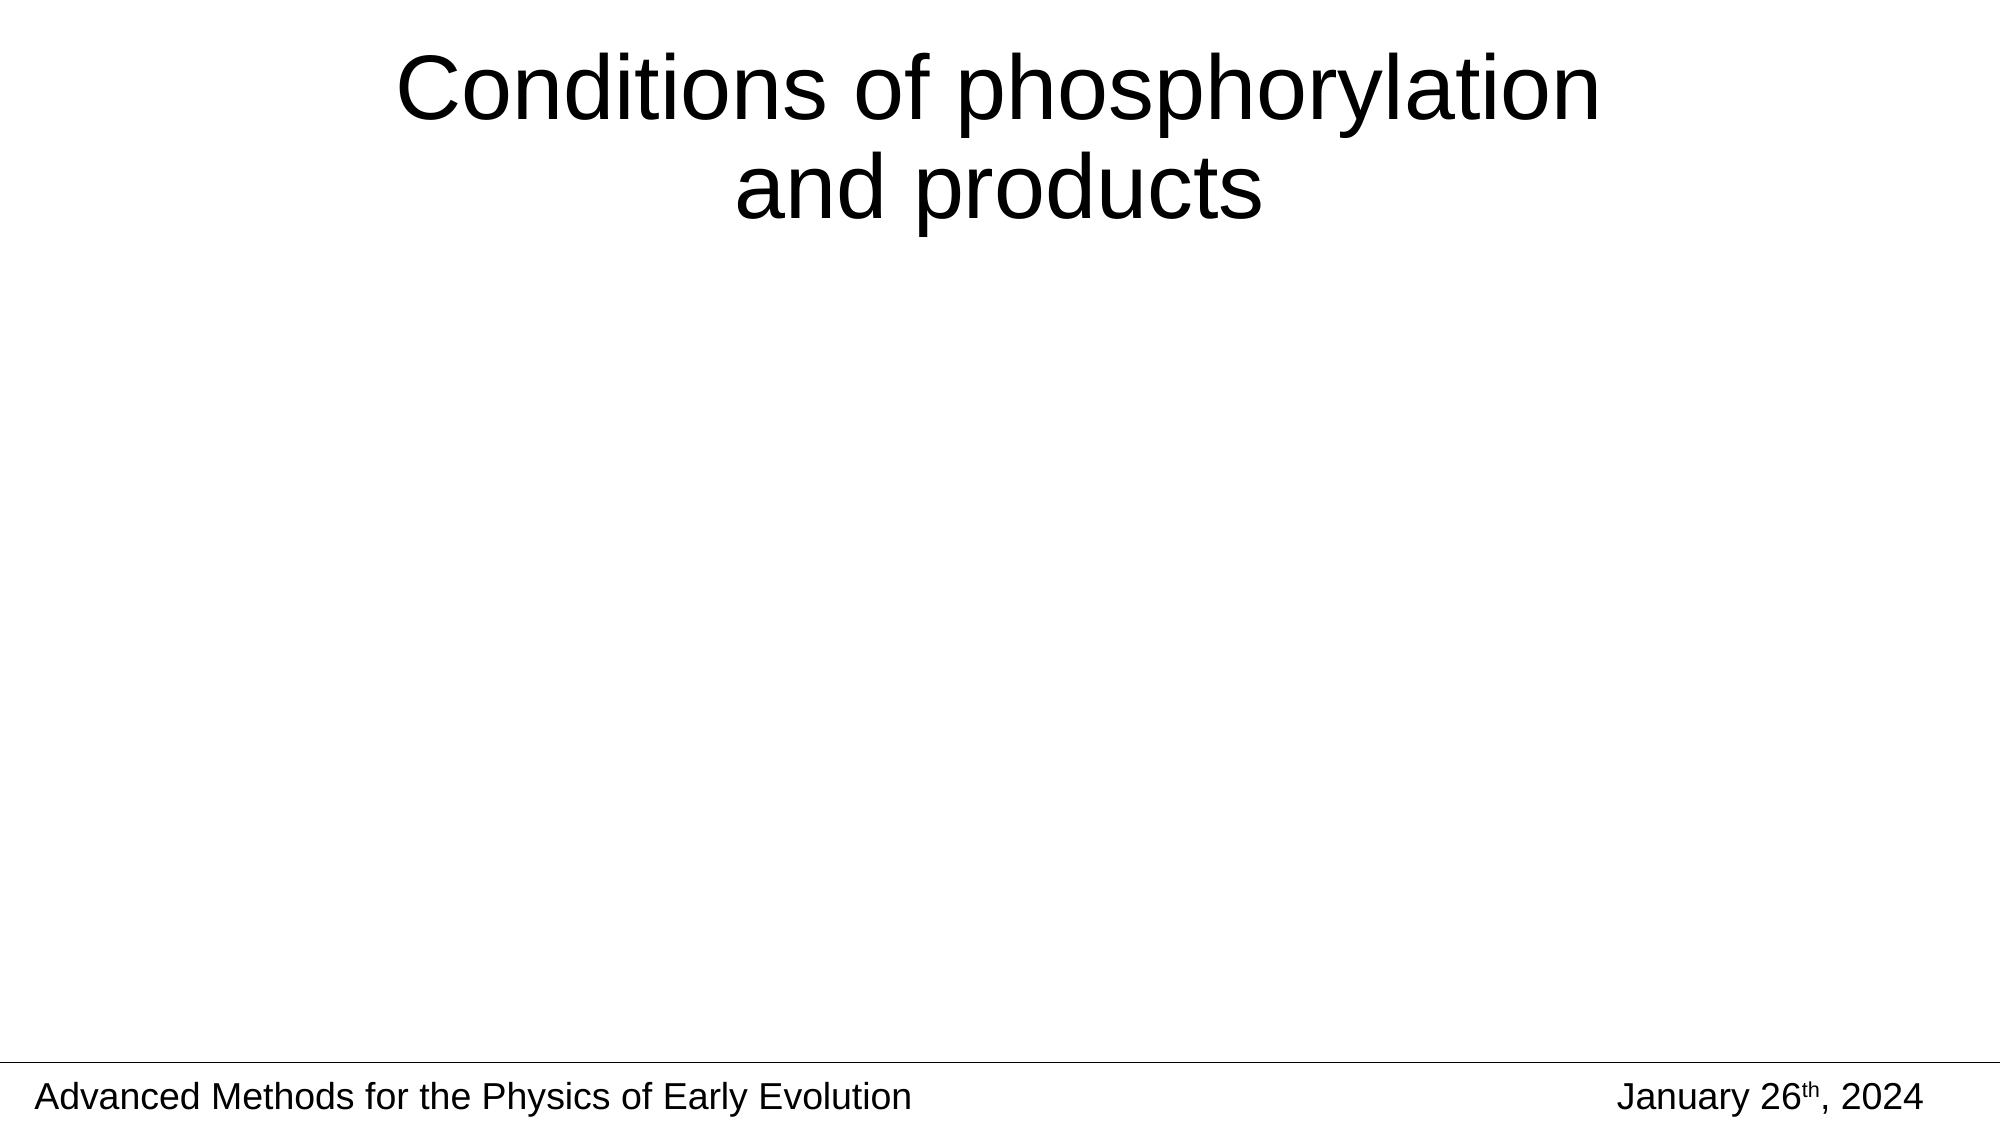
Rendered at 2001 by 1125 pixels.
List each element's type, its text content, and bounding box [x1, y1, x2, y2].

text_box Advanced Methods for the Physics of Early Evolution [19, 1064, 928, 1125]
text_box January 26th, 2024 [1602, 1064, 1939, 1125]
text_box Conditions of phosphorylation and products [137, 30, 1863, 249]
